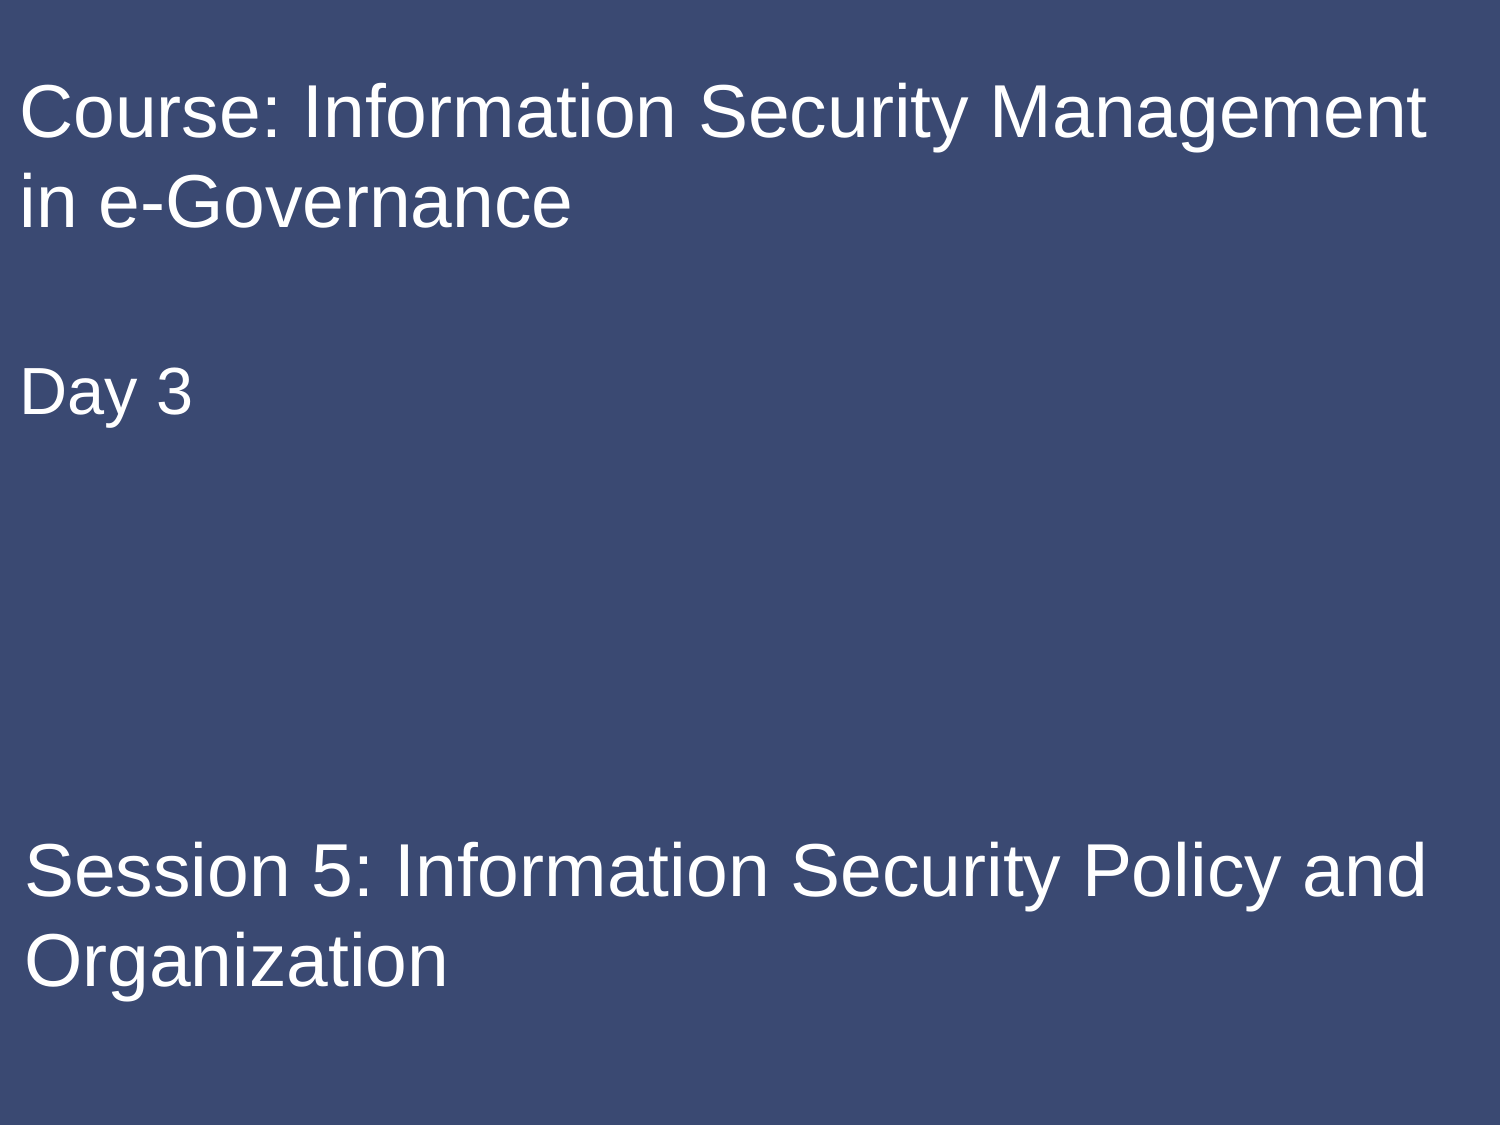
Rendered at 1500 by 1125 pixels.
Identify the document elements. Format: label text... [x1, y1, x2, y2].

text_box Course: Information Security Management in e-Governance Day 3 [8, 62, 1496, 428]
text_box Session 5: Information Security Policy and Organization [13, 821, 1471, 1002]
